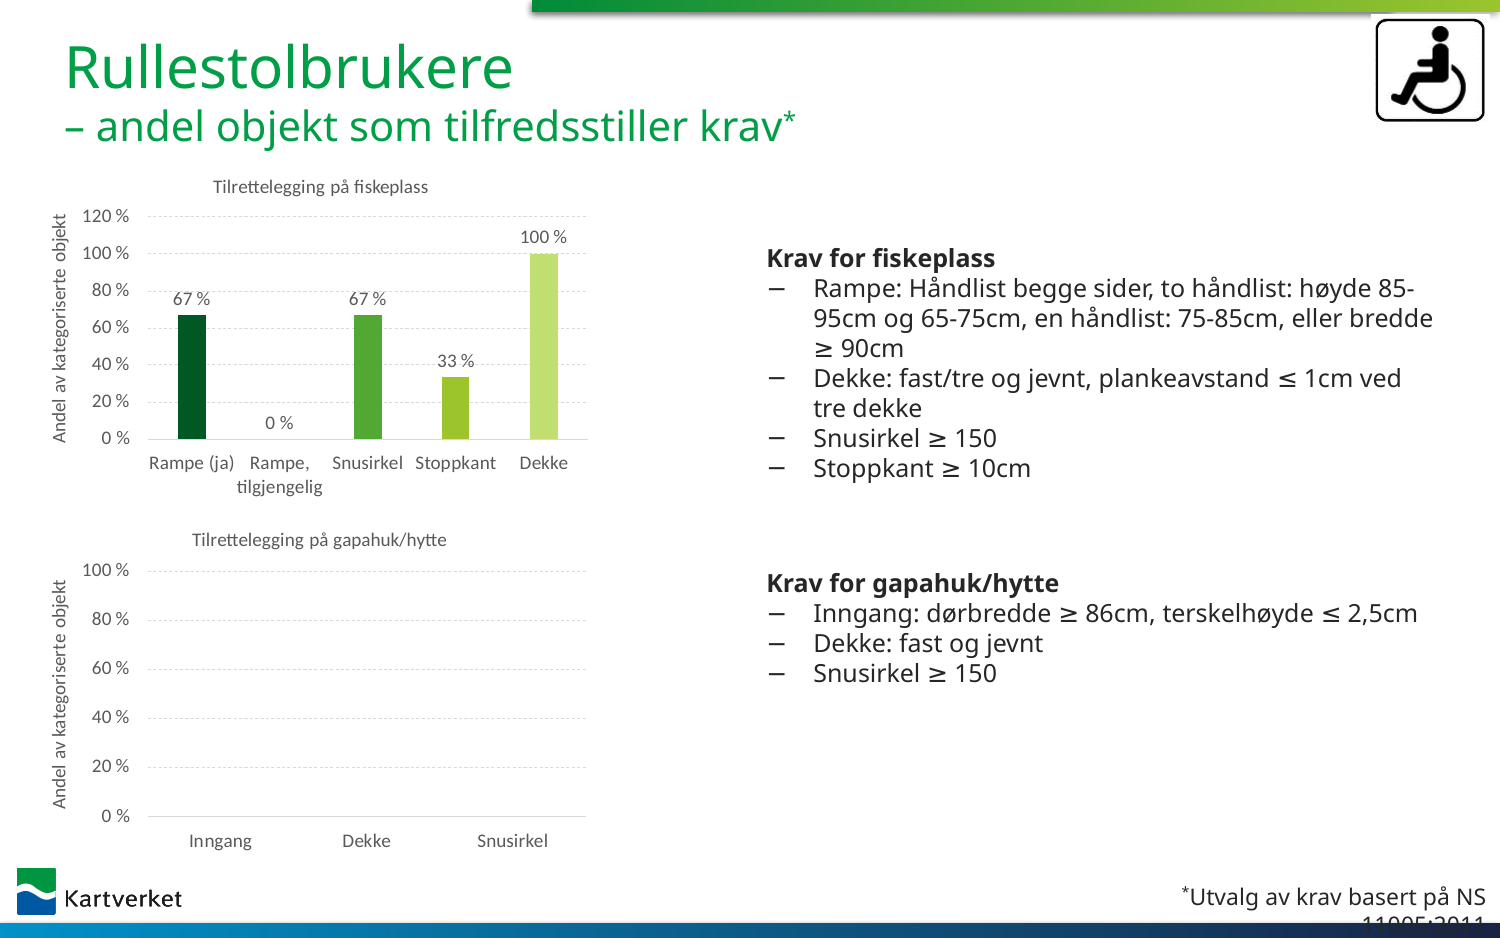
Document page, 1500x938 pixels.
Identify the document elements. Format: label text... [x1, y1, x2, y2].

picture [41, 520, 597, 859]
text_box Krav for gapahuk/hytte Inngang: dørbredde ≥ 86cm, terskelhøyde ≤ 2,5cm Dekke: fast og jevnt Snusirkel ≥ 150 [751, 560, 1452, 695]
picture [1371, 13, 1491, 127]
picture [41, 166, 599, 505]
text_box Rullestolbrukere – andel objekt som tilfredsstiller krav* [49, 29, 1431, 158]
text_box *Utvalg av krav basert på NS 11005:2011 [1068, 873, 1500, 938]
text_box Krav for fiskeplass Rampe: Håndlist begge sider, to håndlist: høyde 85-95cm og 65-75cm, en håndlist: 75-85cm, eller bredde ≥ 90cm Dekke: fast/tre og jevnt, plankeavstand ≤ 1cm ved tre dekke Snusirkel ≥ 150 Stoppkant ≥ 10cm [751, 235, 1452, 490]
